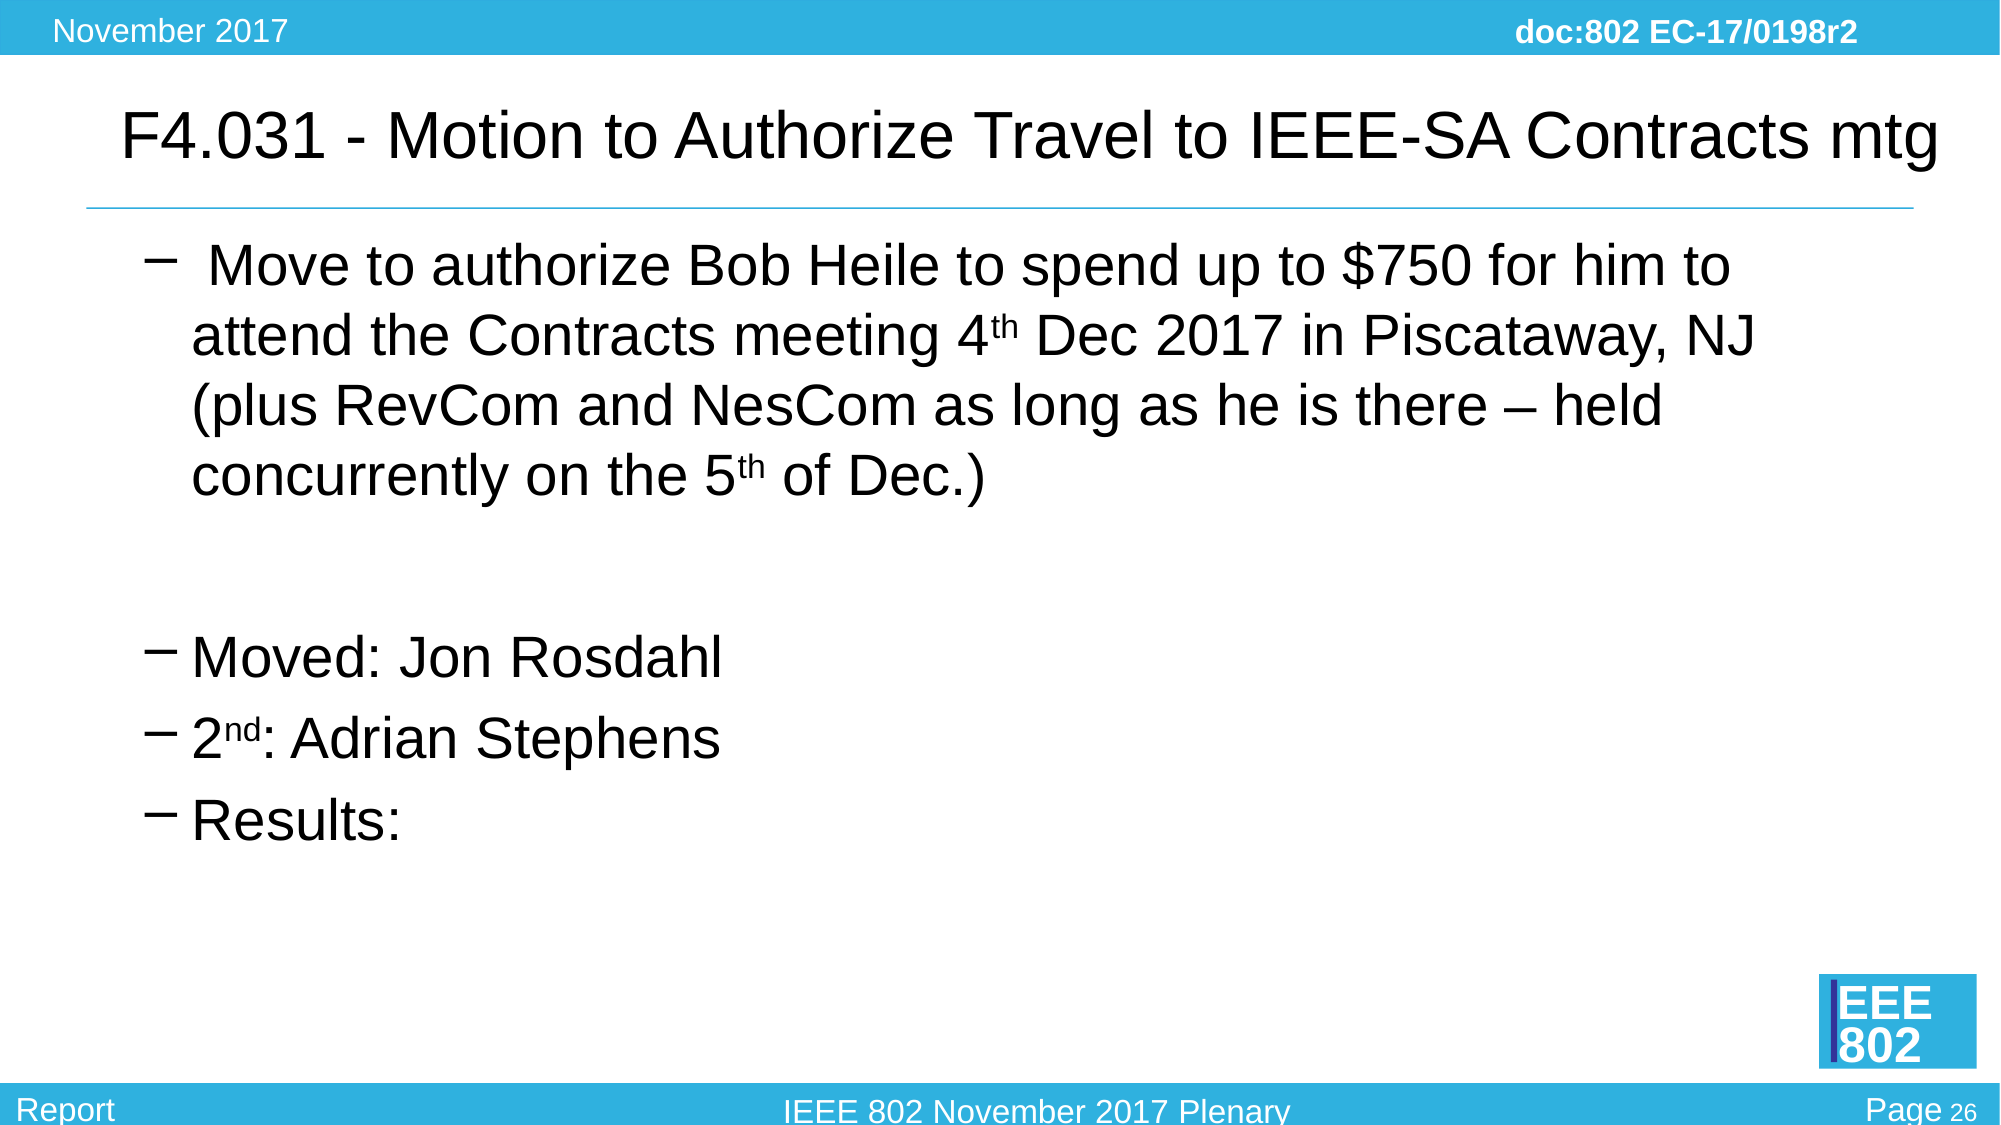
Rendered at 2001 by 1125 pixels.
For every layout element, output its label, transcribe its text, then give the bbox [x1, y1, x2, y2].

title F4.031 - Motion to Authorize Travel to IEEE-SA Contracts mtg [99, 66, 1963, 197]
list Move to authorize Bob Heile to spend up to $750 for him to attend the Contracts meeting 4th Dec 2017 in Piscataway, NJ (plus RevCom and NesCom as long as he is there – held concurrently on the 5th of Dec.) Moved: Jon Rosdahl 2nd: Adrian Stephens Results: [54, 220, 1855, 963]
